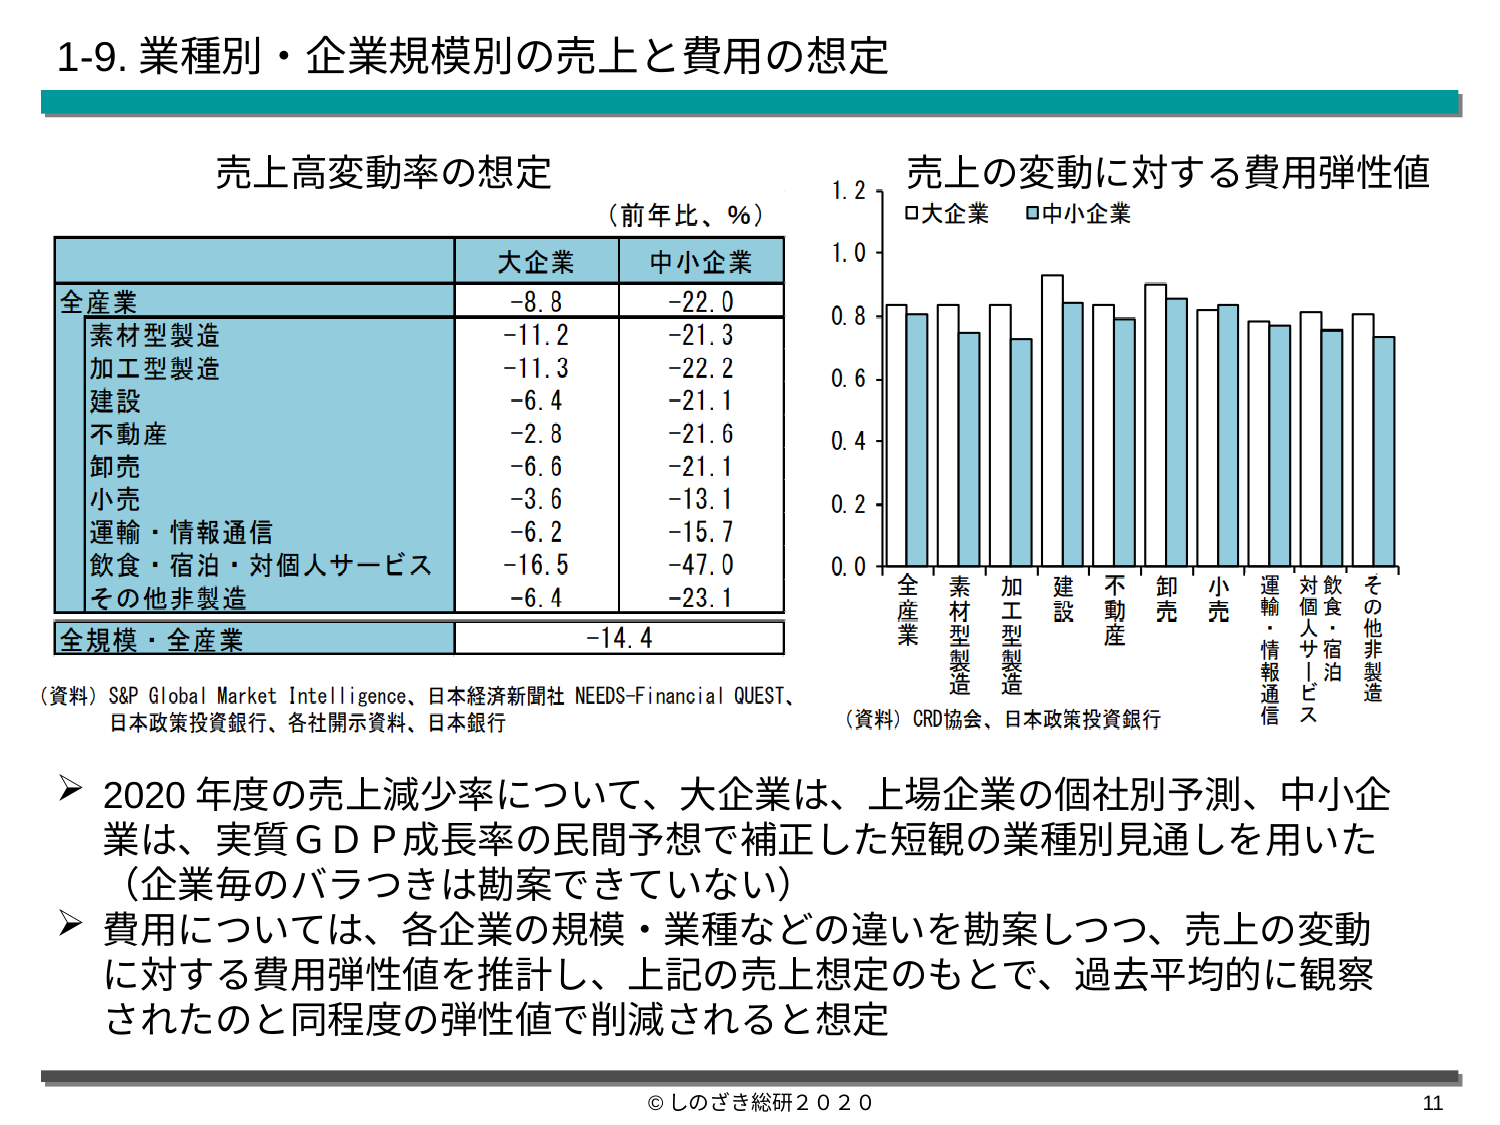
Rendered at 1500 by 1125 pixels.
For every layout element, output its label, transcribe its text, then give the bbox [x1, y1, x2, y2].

slide_number 10 [1108, 1082, 1459, 1125]
text_box 売上高変動率の想定 [135, 141, 632, 177]
text_box 2020年度の売上減少率について、大企業は、上場企業の個社別予測、中小企業は、実質ＧＤＰ成長率の民間予想で補正した短観の業種別見通しを用いた（企業毎のバラつきは勘案できていない） 費用については、各企業の規模・業種などの違いを勘案しつつ、売上の変動に対する費用弾性値を推計し、上記の売上想定のもとで、過去平均的に観察されたのと同程度の弾性値で削減されると想定 [41, 763, 1424, 1048]
text_box 売上の変動に対する費用弾性値 [891, 141, 1459, 202]
title 1-9.業種別・企業規模別の売上と費用の想定 [41, 19, 1459, 91]
picture [41, 178, 1406, 738]
footer ©しのざき総研２０２０ [524, 1082, 1000, 1125]
